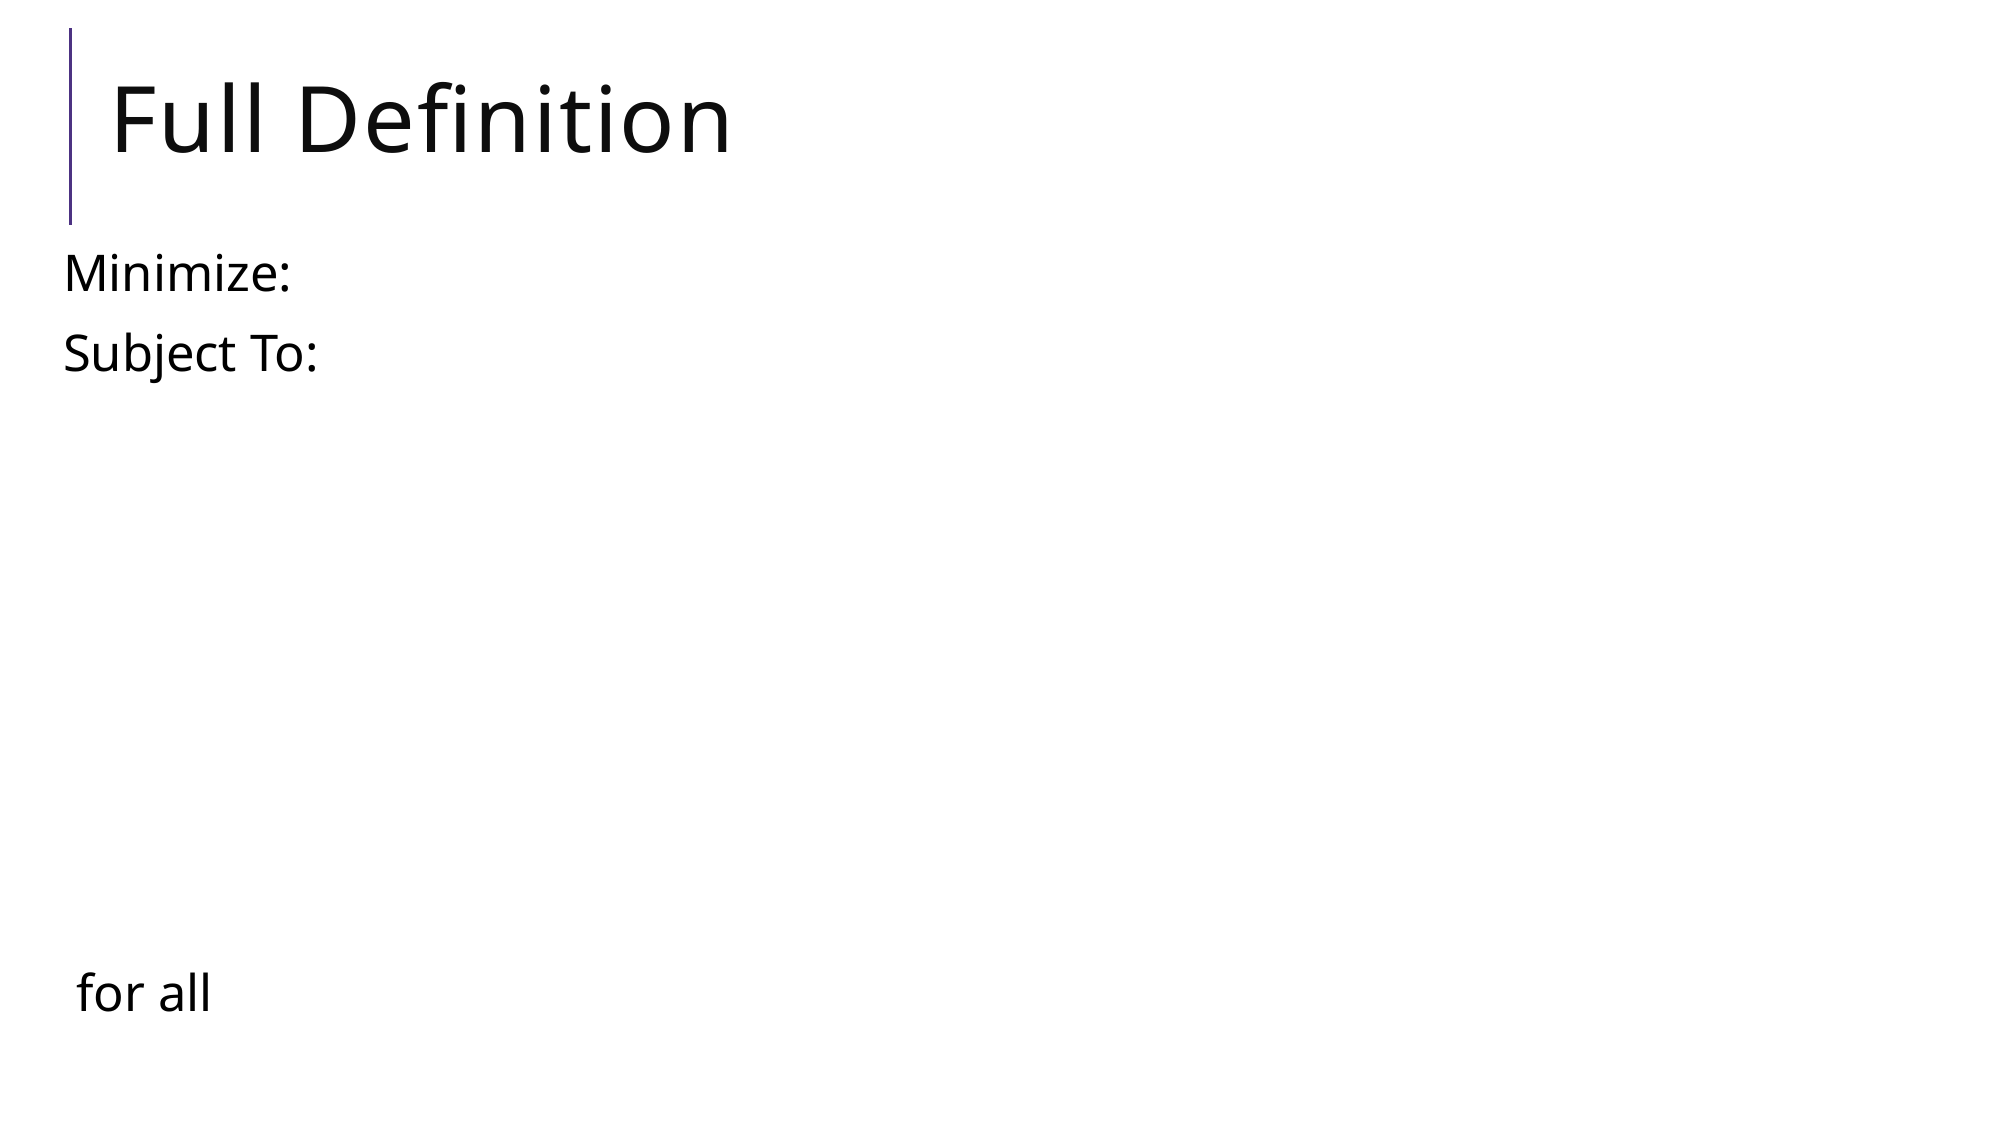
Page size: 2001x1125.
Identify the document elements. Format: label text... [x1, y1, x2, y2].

title Full Definition [94, 43, 1930, 210]
